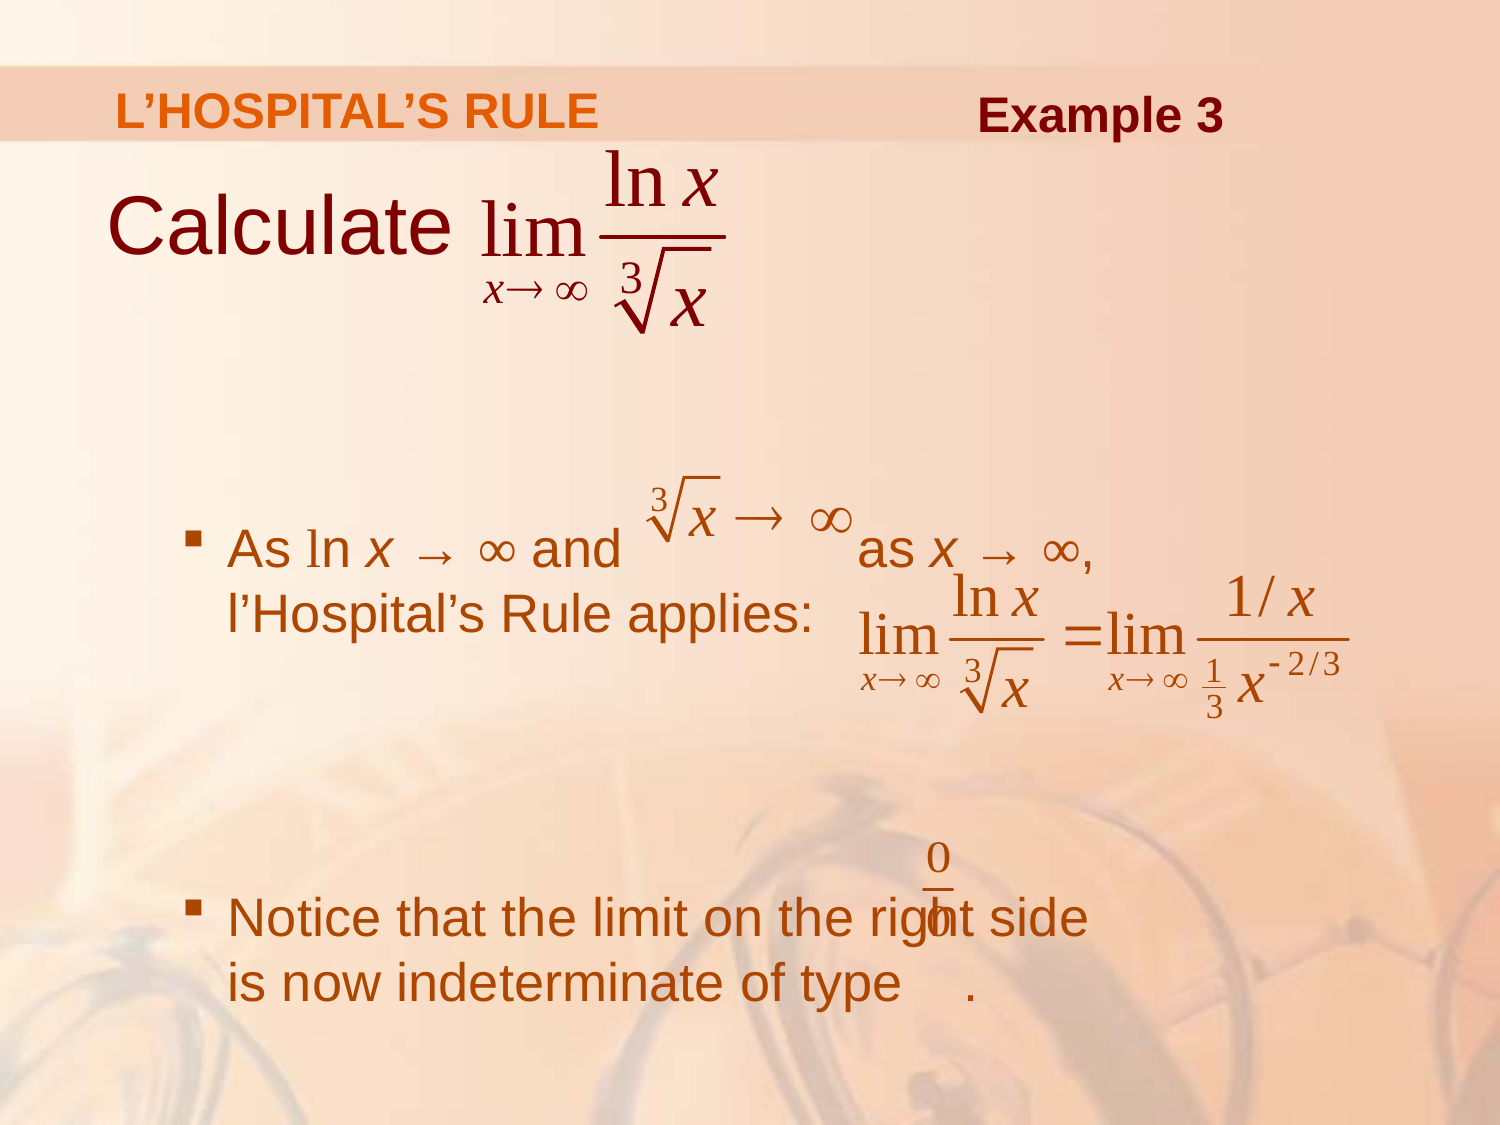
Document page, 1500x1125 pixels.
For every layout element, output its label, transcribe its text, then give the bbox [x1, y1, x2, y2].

text_box Example 3 [962, 74, 1425, 150]
list Calculate As ln x → ∞ and as x → ∞, l’Hospital’s Rule applies: Notice that the limit on the right side is now indeterminate of type . [90, 133, 1499, 1097]
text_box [635, 464, 862, 557]
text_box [849, 558, 1363, 732]
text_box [468, 129, 745, 351]
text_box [914, 829, 962, 947]
title L’HOSPITAL’S RULE [99, 60, 976, 133]
picture [0, 0, 1500, 1125]
